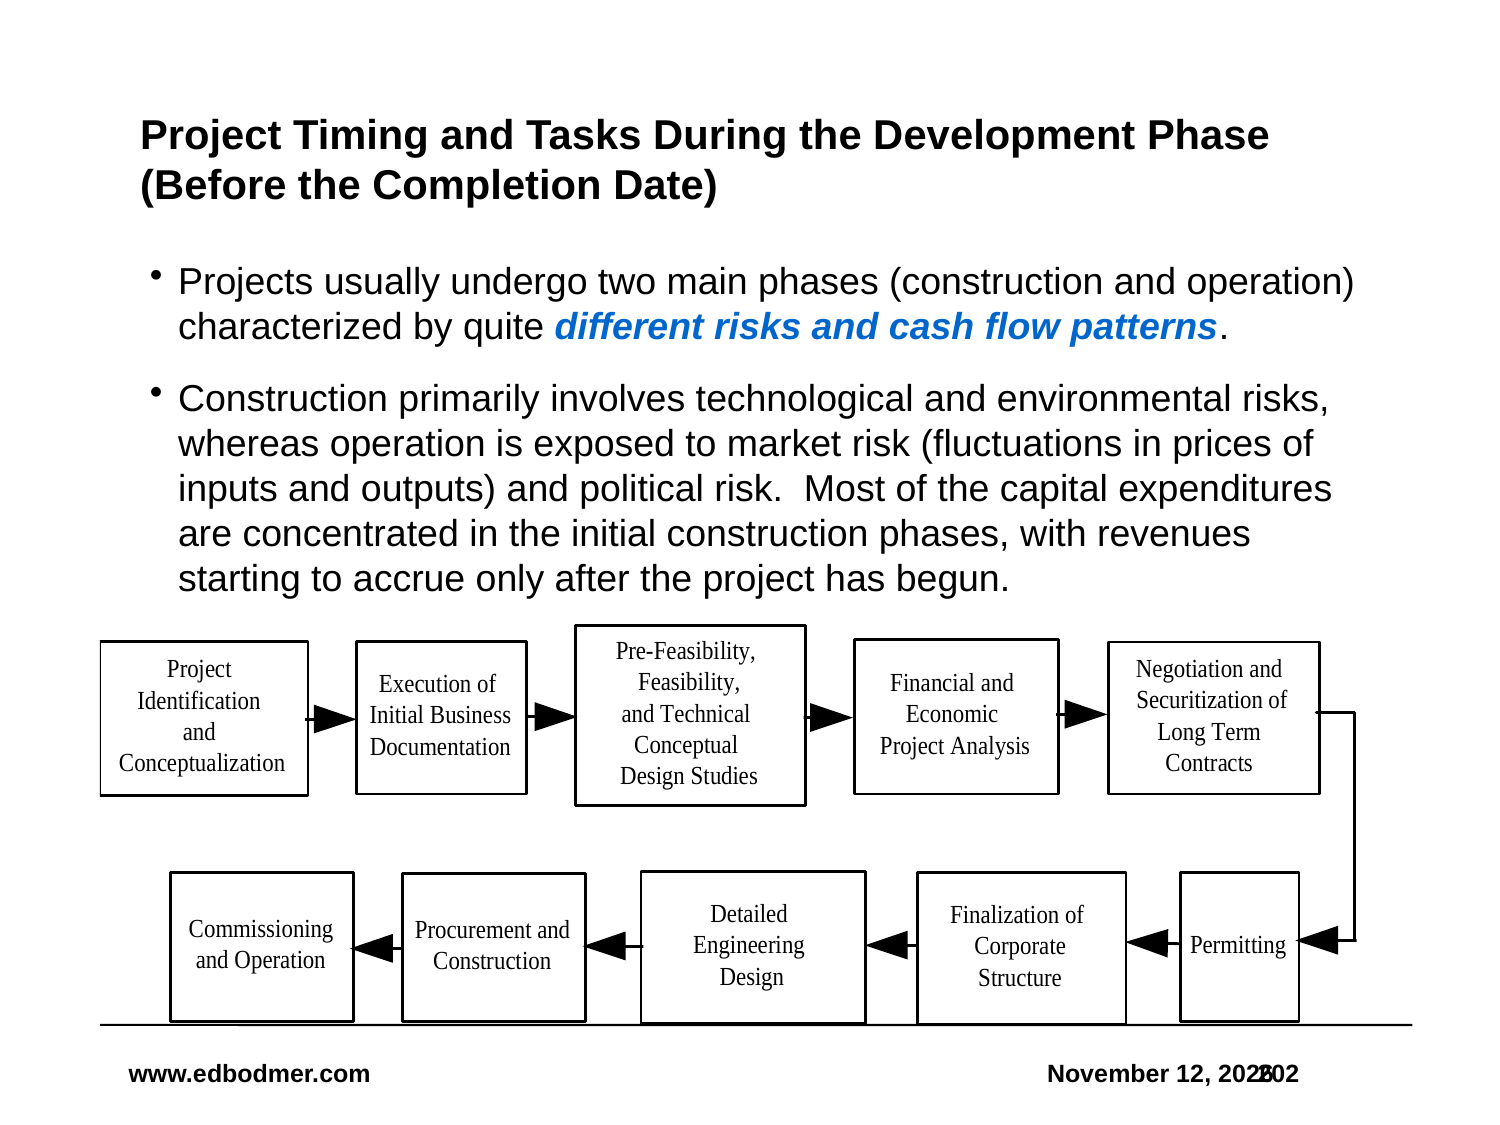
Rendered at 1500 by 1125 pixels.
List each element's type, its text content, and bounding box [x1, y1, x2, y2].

list Projects usually undergo two main phases (construction and operation) characterized by quite different risks and cash flow patterns. Construction primarily involves technological and environmental risks, whereas operation is exposed to market risk (fluctuations in prices of inputs and outputs) and political risk. Most of the capital expenditures are concentrated in the initial construction phases, with revenues starting to accrue only after the project has begun. [124, 249, 1376, 623]
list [99, 624, 1401, 1026]
title Project Timing and Tasks During the Development Phase (Before the Completion Date) [124, 99, 1288, 226]
